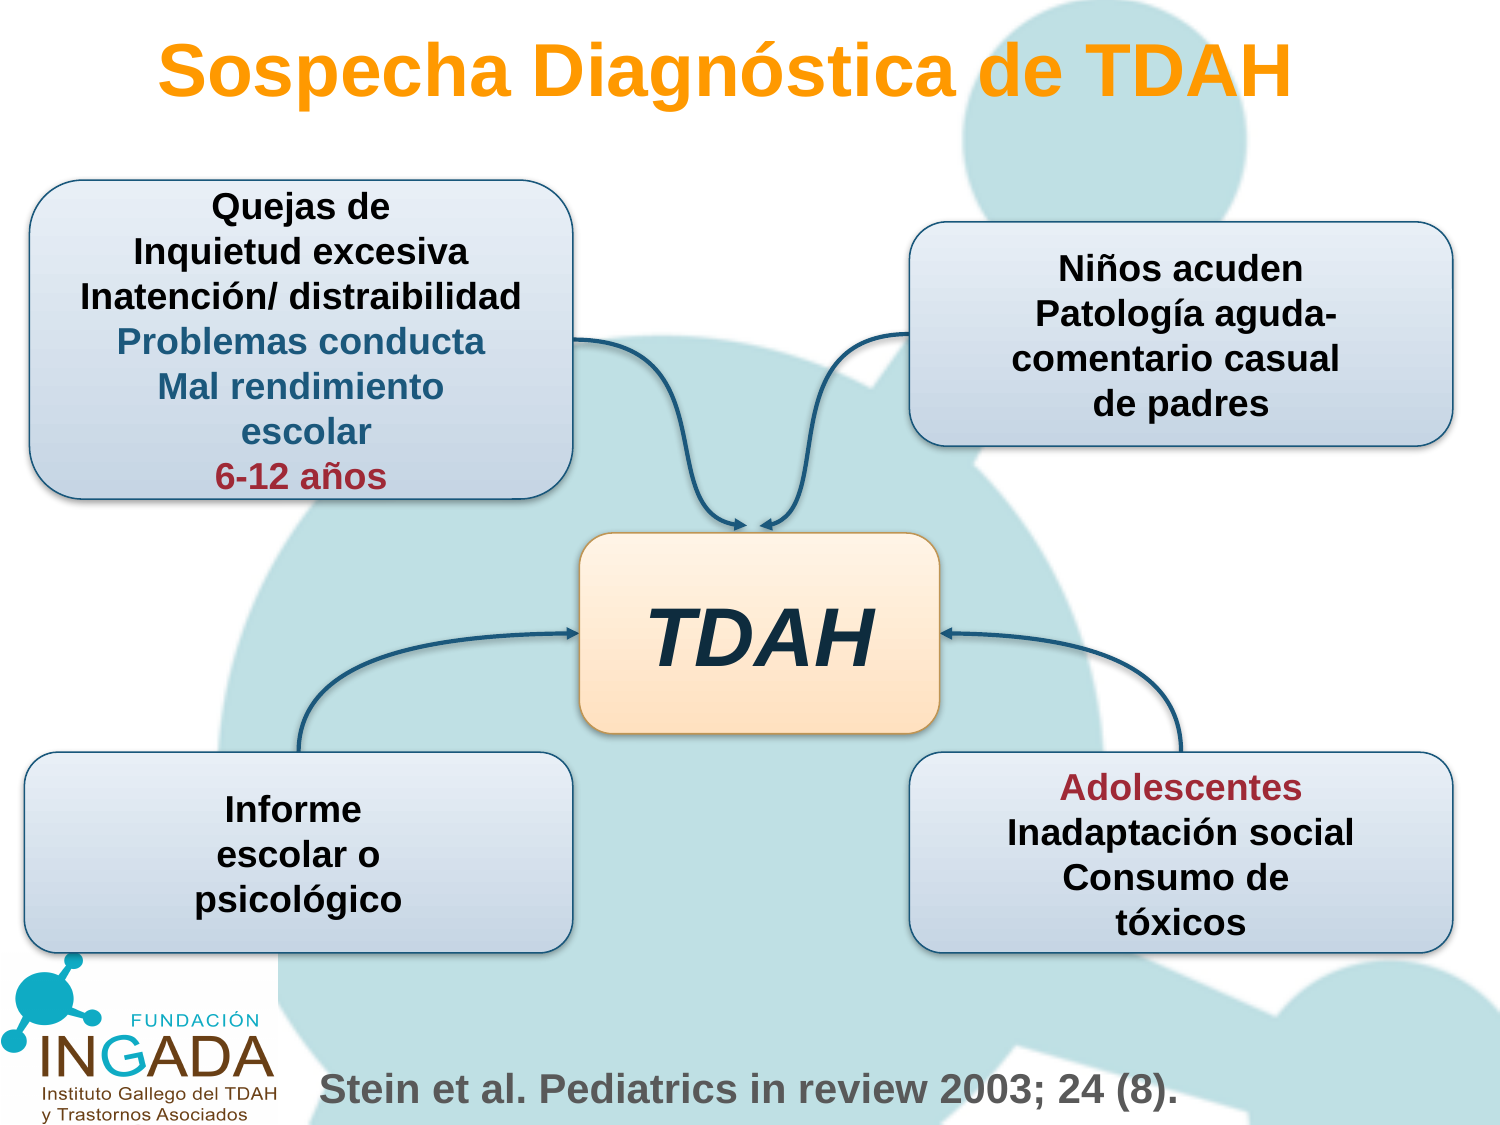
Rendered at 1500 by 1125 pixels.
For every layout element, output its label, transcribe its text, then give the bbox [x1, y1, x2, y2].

text_box Stein et al. Pediatrics in review 2003; 24 (8). [303, 1054, 1194, 1119]
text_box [572, 339, 748, 526]
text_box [1000, 571, 1120, 814]
text_box Quejas de Inquietud excesiva Inatención/ distraibilidad Problemas conducta Mal rendimiento escolar 6-12 años [28, 179, 574, 500]
picture [1, 952, 278, 1124]
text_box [759, 333, 910, 527]
text_box TDAH [578, 532, 941, 735]
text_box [379, 552, 499, 834]
text_box Informe escolar o psicológico [23, 751, 574, 954]
text_box Sospecha Diagnóstica de TDAH [88, 3, 1364, 129]
text_box Adolescentes Inadaptación social Consumo de tóxicos [908, 751, 1454, 954]
text_box Niños acuden Patología aguda- comentario casual de padres [908, 221, 1454, 447]
